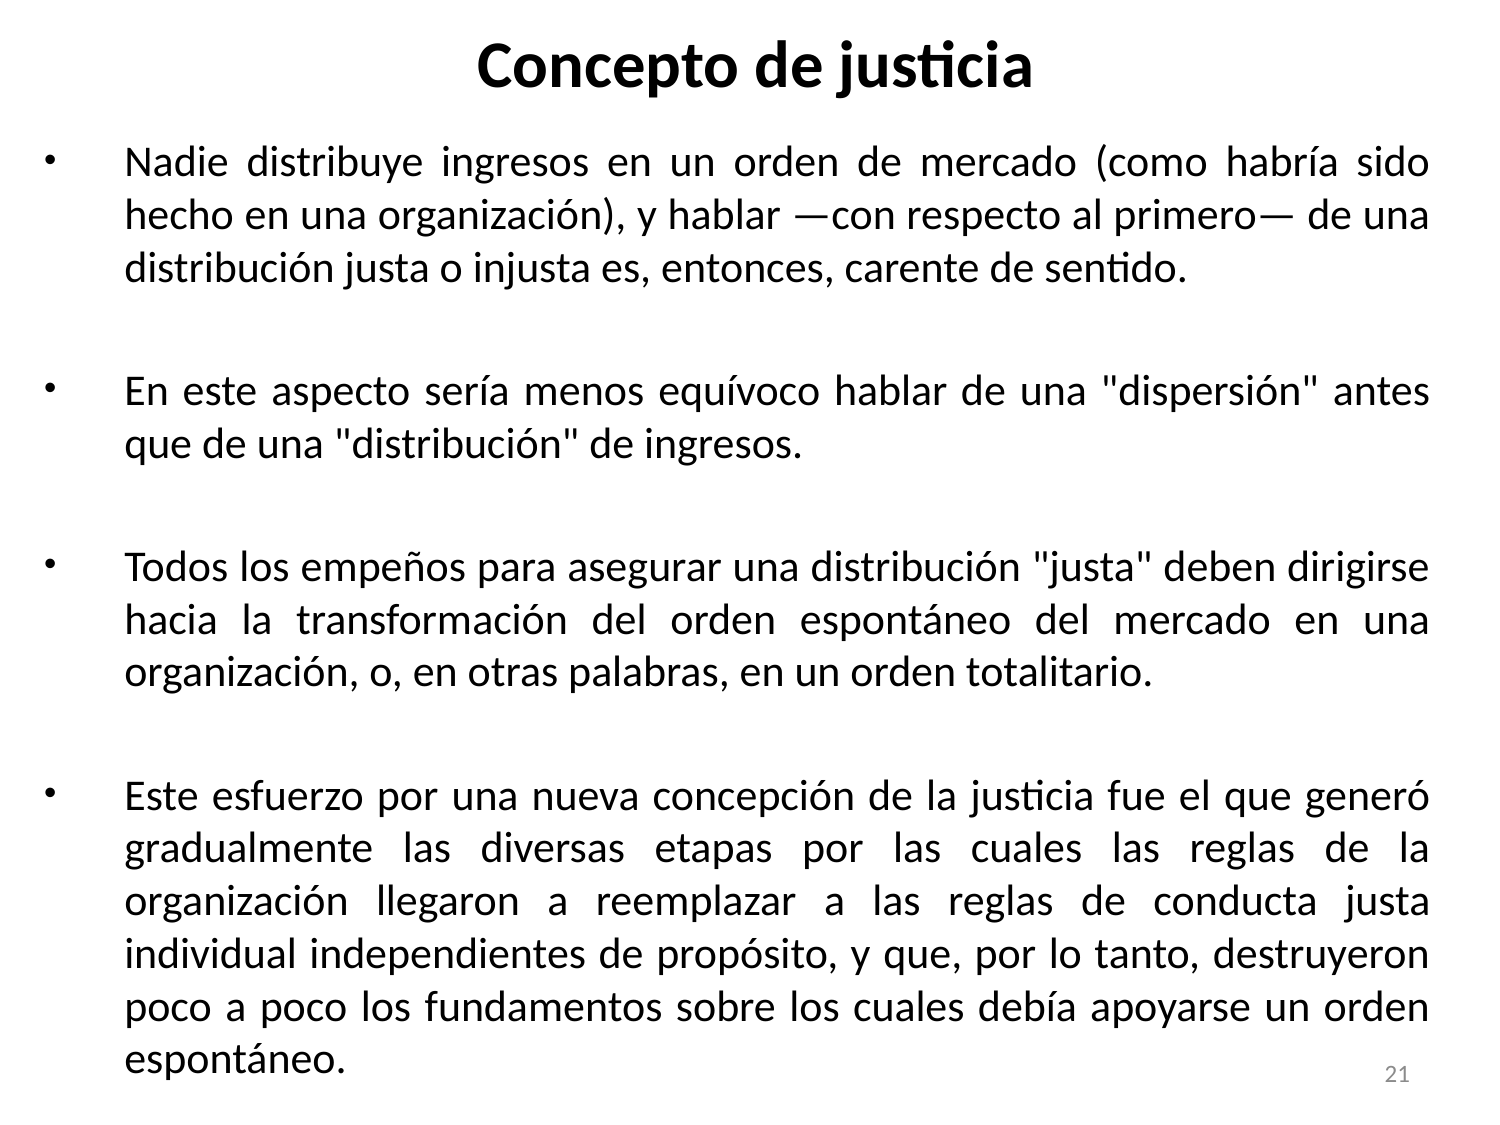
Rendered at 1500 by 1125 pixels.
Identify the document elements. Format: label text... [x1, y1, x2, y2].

title Concepto de justicia [41, 7, 1471, 114]
text_box Nadie distribuye ingresos en un orden de mercado (como habría sido hecho en una organización), y hablar —con respecto al primero— de una distribución justa o injusta es, entonces, carente de sentido. En este aspecto sería menos equívoco hablar de una "dispersión" antes que de una "distribución" de ingresos. Todos los empeños para asegurar una distribución "justa" deben dirigirse hacia la transformación del orden espontáneo del mercado en una organización, o, en otras palabras, en un orden totalitario. Este esfuerzo por una nueva concepción de la justicia fue el que generó gradualmente las diversas etapas por las cuales las reglas de la organización llegaron a reemplazar a las reglas de conducta justa individual independientes de propósito, y que, por lo tanto, destruyeron poco a poco los fundamentos sobre los cuales debía apoyarse un orden espontáneo. [29, 125, 1447, 1094]
slide_number 21 [1074, 1042, 1425, 1103]
